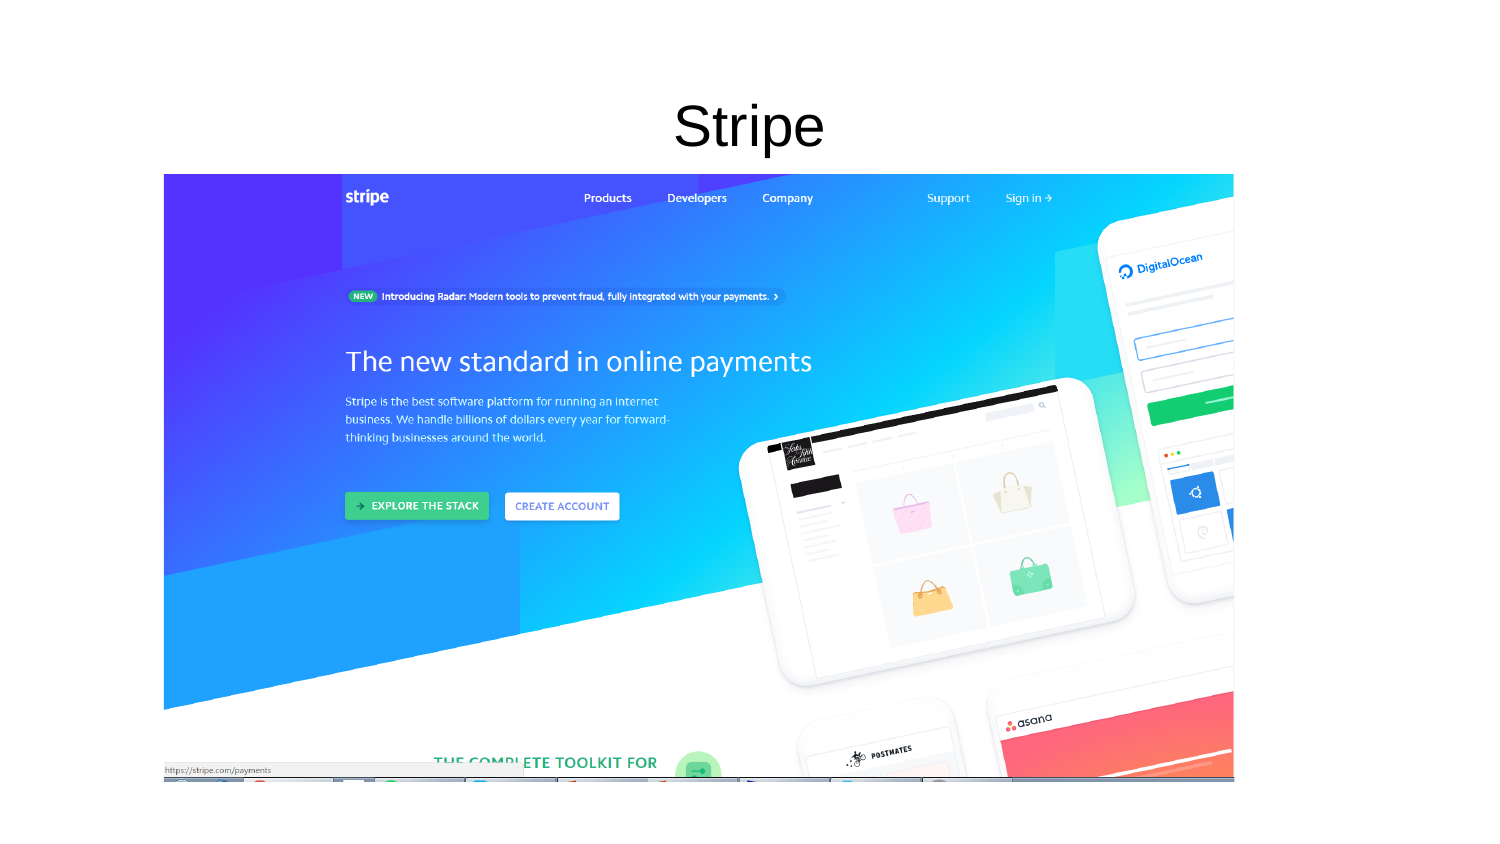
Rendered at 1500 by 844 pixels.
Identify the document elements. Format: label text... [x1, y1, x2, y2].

picture [163, 173, 1235, 782]
picture [802, 357, 811, 371]
title Stripe [51, 72, 1449, 167]
